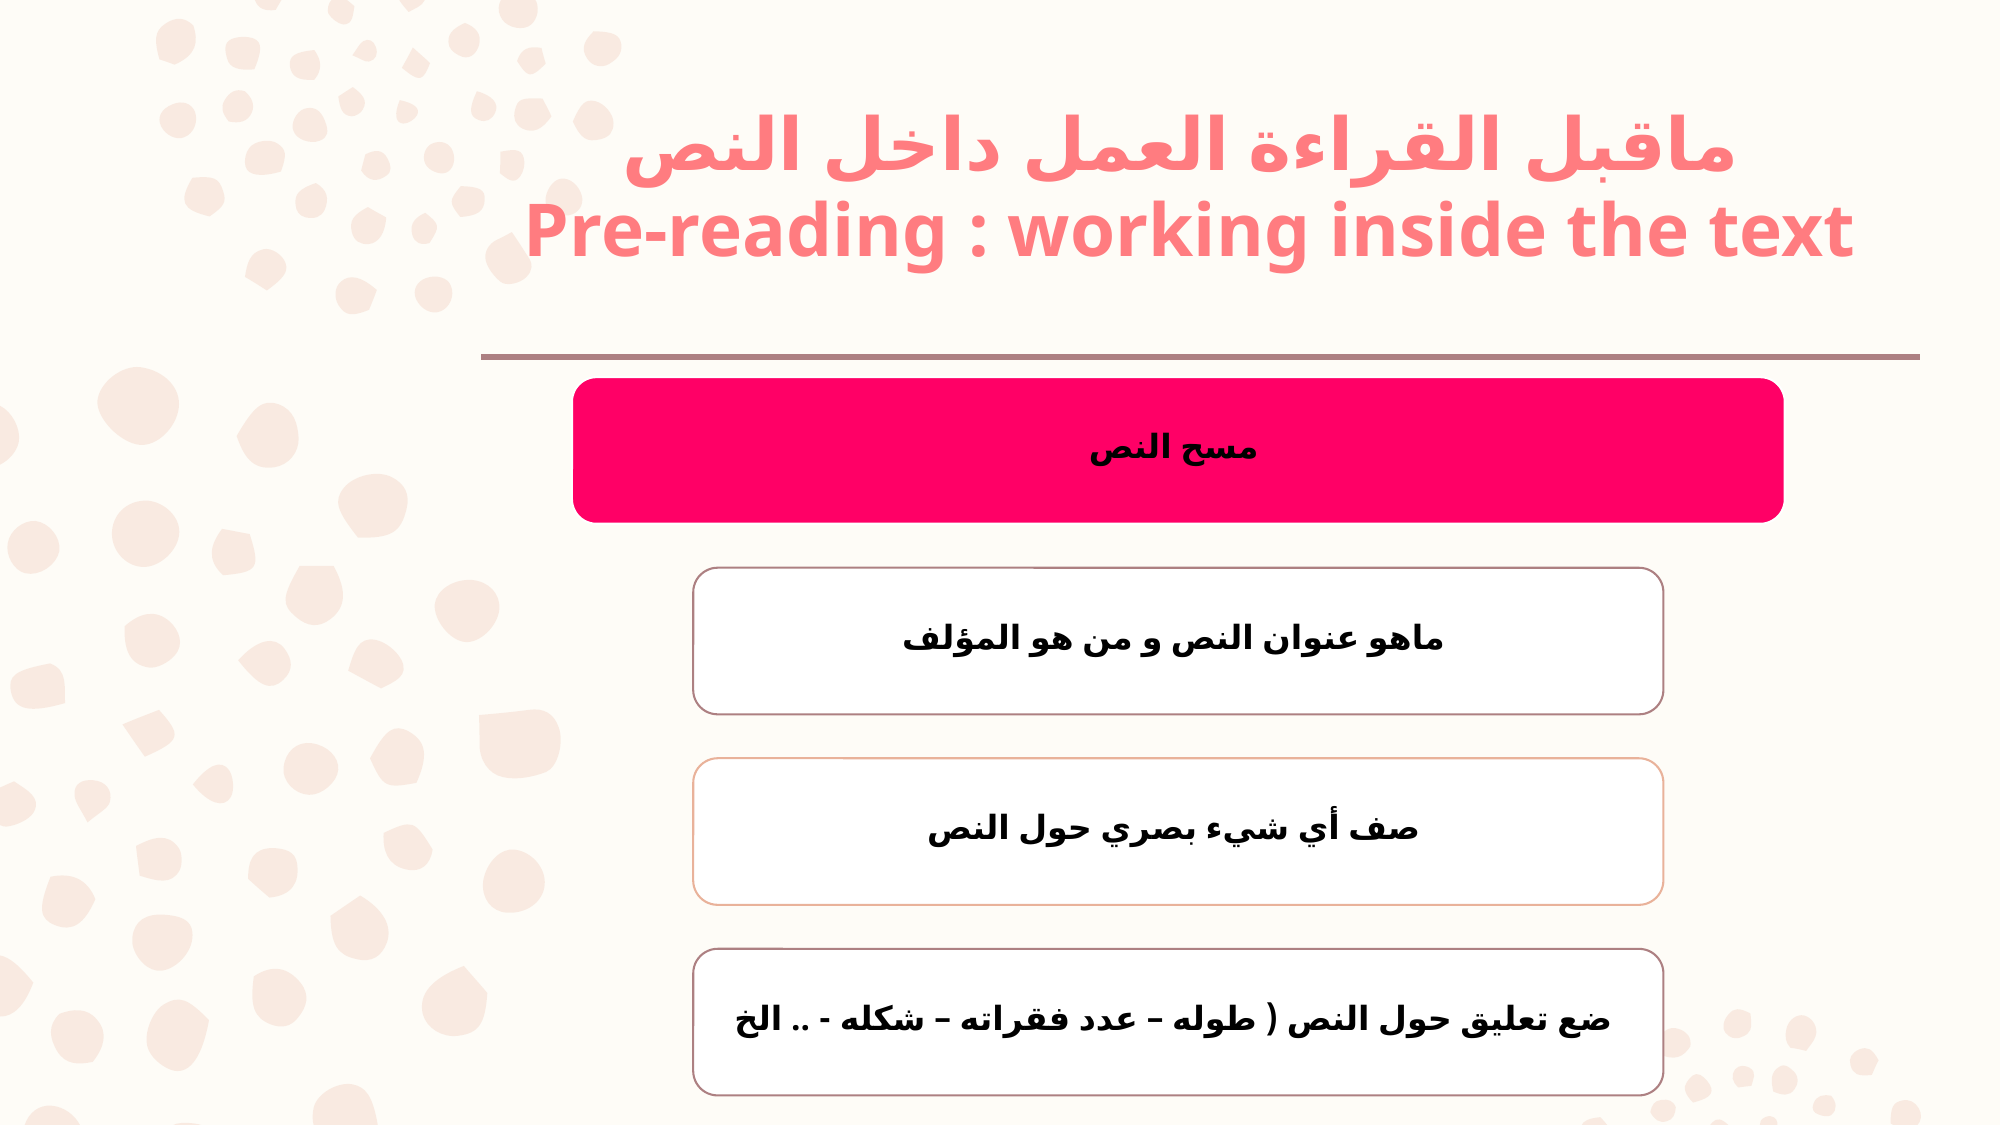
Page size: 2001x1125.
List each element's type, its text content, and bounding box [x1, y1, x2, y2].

title ماقبل القراءة العمل داخل النص Pre-reading : working inside the text [460, 93, 1920, 350]
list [420, 376, 1937, 1096]
